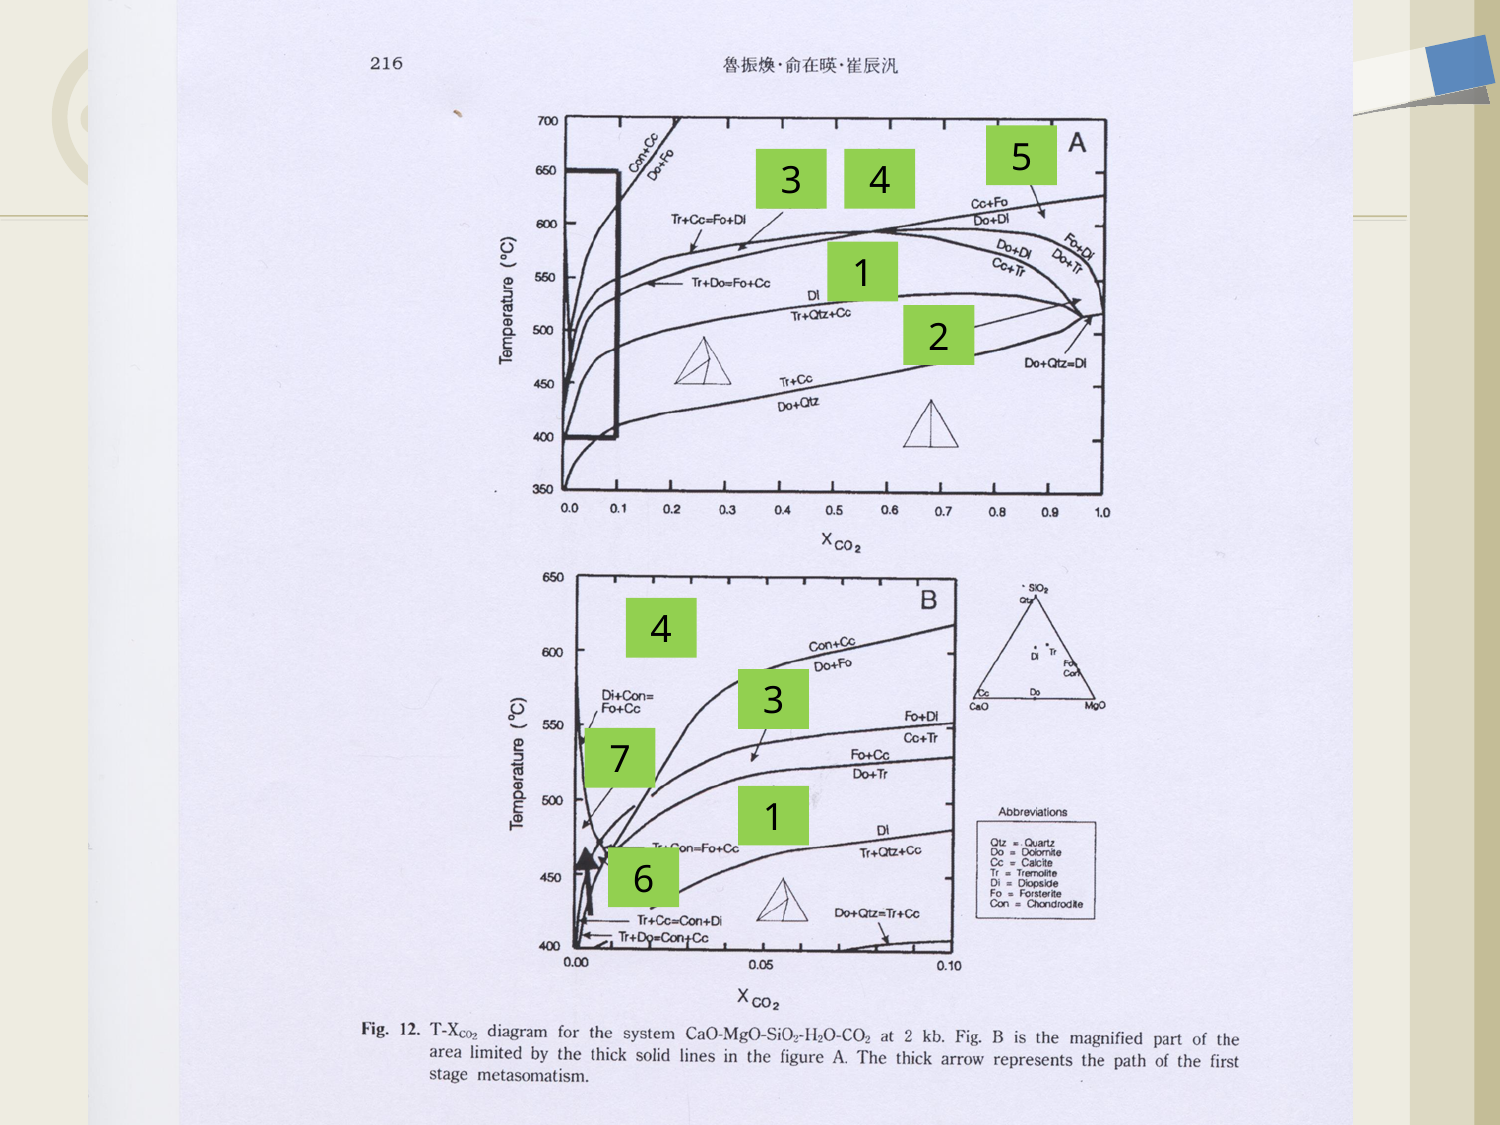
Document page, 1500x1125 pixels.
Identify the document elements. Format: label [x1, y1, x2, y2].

list [88, 0, 1353, 1125]
